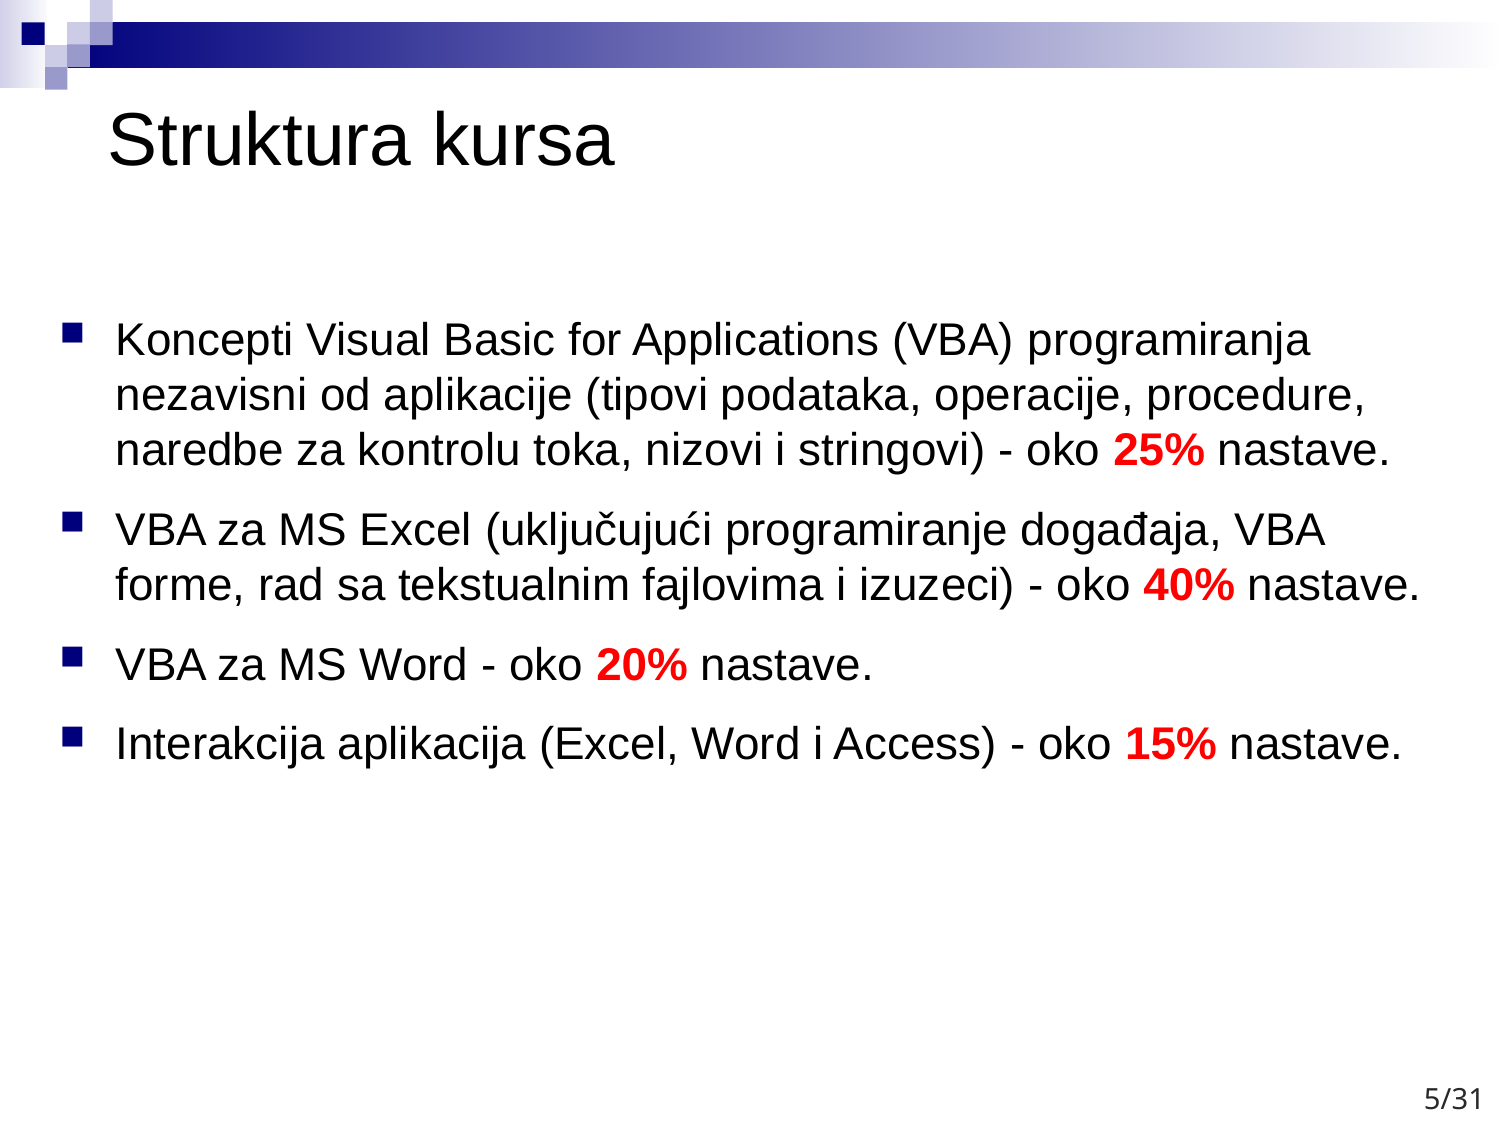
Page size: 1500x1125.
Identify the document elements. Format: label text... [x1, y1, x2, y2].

title Struktura kursa [92, 75, 645, 197]
list Koncepti Visual Basic for Applications (VBA) programiranja nezavisni od aplikacije (tipovi podataka, operacije, procedure, naredbe za kontrolu toka, nizovi i stringovi) - oko 25% nastave. VBA za MS Excel (uključujući programiranje događaja, VBA forme, rad sa tekstualnim fajlovima i izuzeci) - oko 40% nastave. VBA za MS Word - oko 20% nastave. Interakcija aplikacija (Excel, Word i Access) - oko 15% nastave. [50, 301, 1436, 786]
text_box 5/31 [1374, 1072, 1500, 1123]
